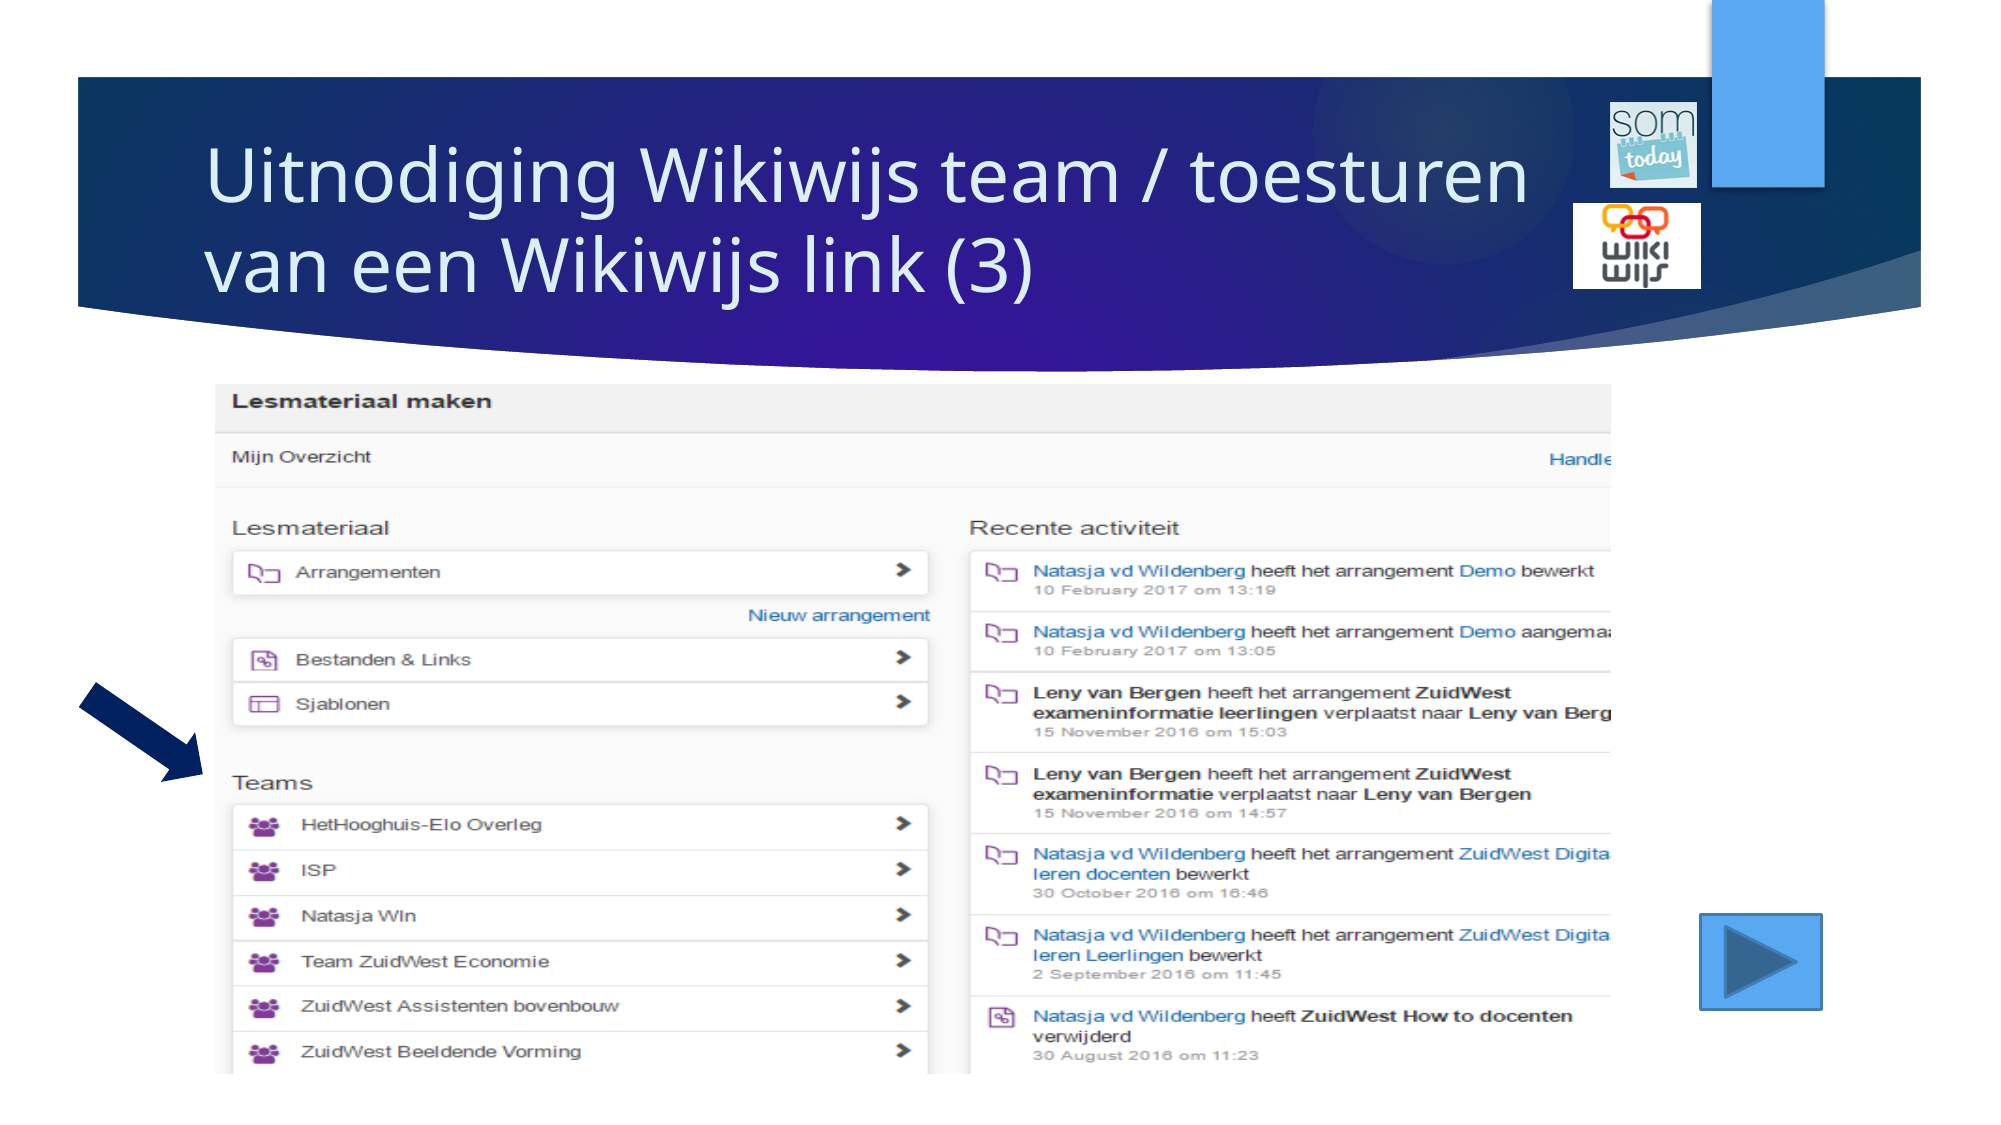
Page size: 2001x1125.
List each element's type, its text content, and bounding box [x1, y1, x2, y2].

text_box [77, 680, 205, 784]
picture [1573, 202, 1701, 289]
picture [1610, 101, 1697, 189]
text_box [1699, 913, 1823, 1011]
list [214, 384, 1611, 1074]
title Uitnodiging Wikiwijs team / toesturen van een Wikiwijs link (3) [189, 159, 1627, 276]
